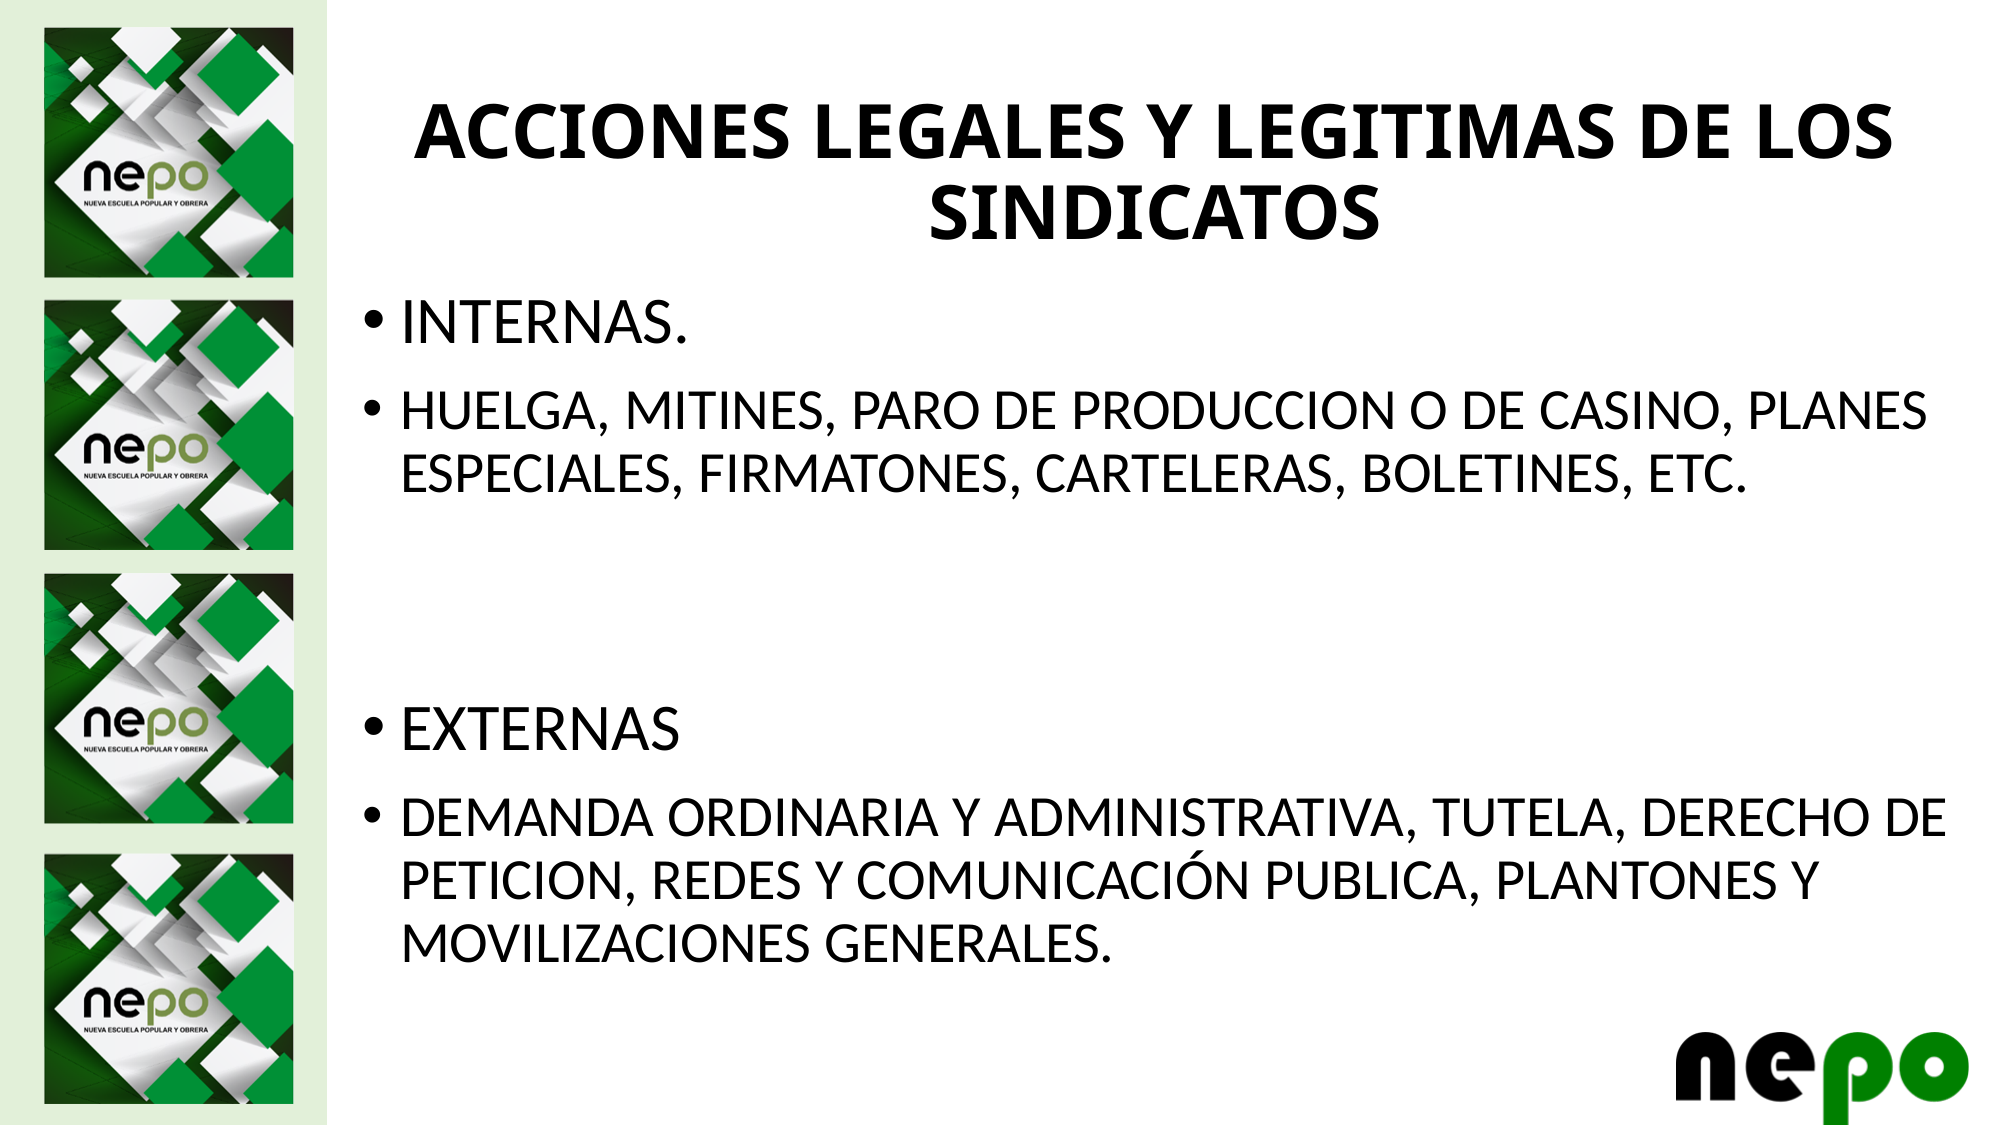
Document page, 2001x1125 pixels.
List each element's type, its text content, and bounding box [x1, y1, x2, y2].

picture [0, 0, 327, 1125]
title ACCIONES LEGALES Y LEGITIMAS DE LOS SINDICATOS [347, 86, 1964, 231]
list INTERNAS. HUELGA, MITINES, PARO DE PRODUCCION O DE CASINO, PLANES ESPECIALES, FIRMATONES, CARTELERAS, BOLETINES, ETC. EXTERNAS DEMANDA ORDINARIA Y ADMINISTRATIVA, TUTELA, DERECHO DE PETICION, REDES Y COMUNICACIÓN PUBLICA, PLANTONES Y MOVILIZACIONES GENERALES. [347, 278, 1964, 1014]
picture [1676, 1032, 1969, 1125]
